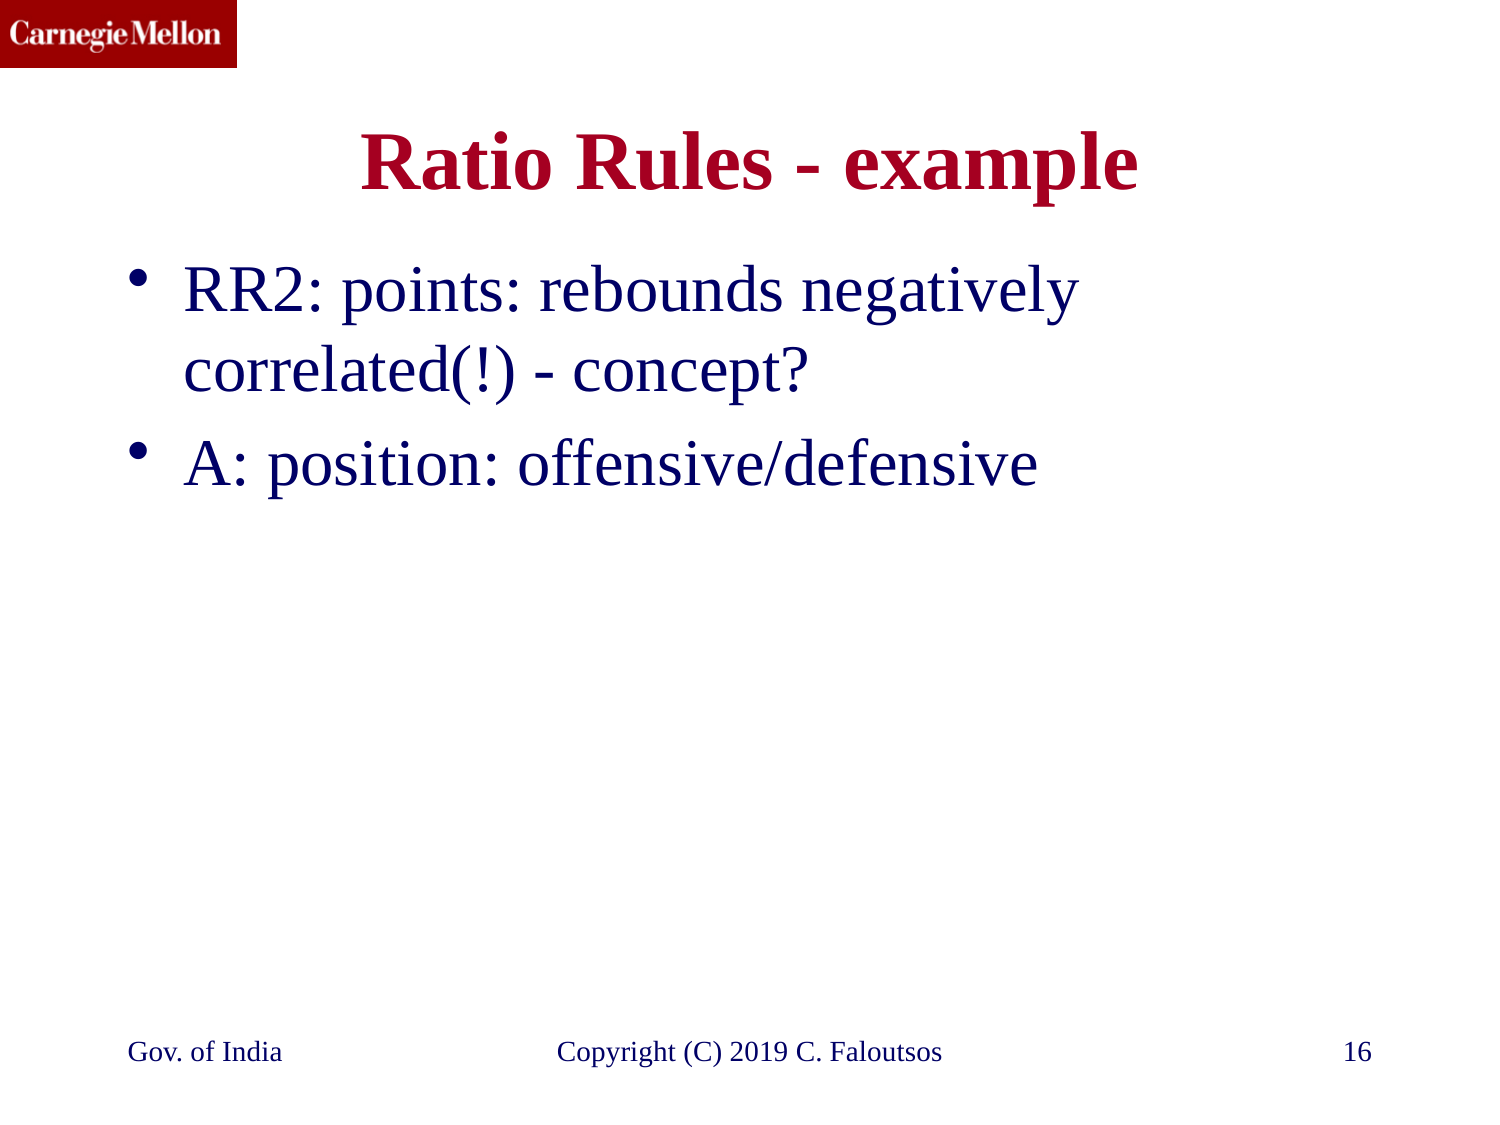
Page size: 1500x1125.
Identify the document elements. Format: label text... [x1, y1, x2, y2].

picture [0, 0, 237, 68]
footer Copyright (C) 2019 C. Faloutsos [512, 1024, 988, 1101]
list RR2: points: rebounds negatively correlated(!) - concept? A: position: offensive/defensive [112, 237, 1388, 1001]
slide_number Gov. of India [112, 1024, 426, 1101]
title Ratio Rules - example [112, 99, 1388, 213]
slide_number 16 [1074, 1024, 1388, 1101]
